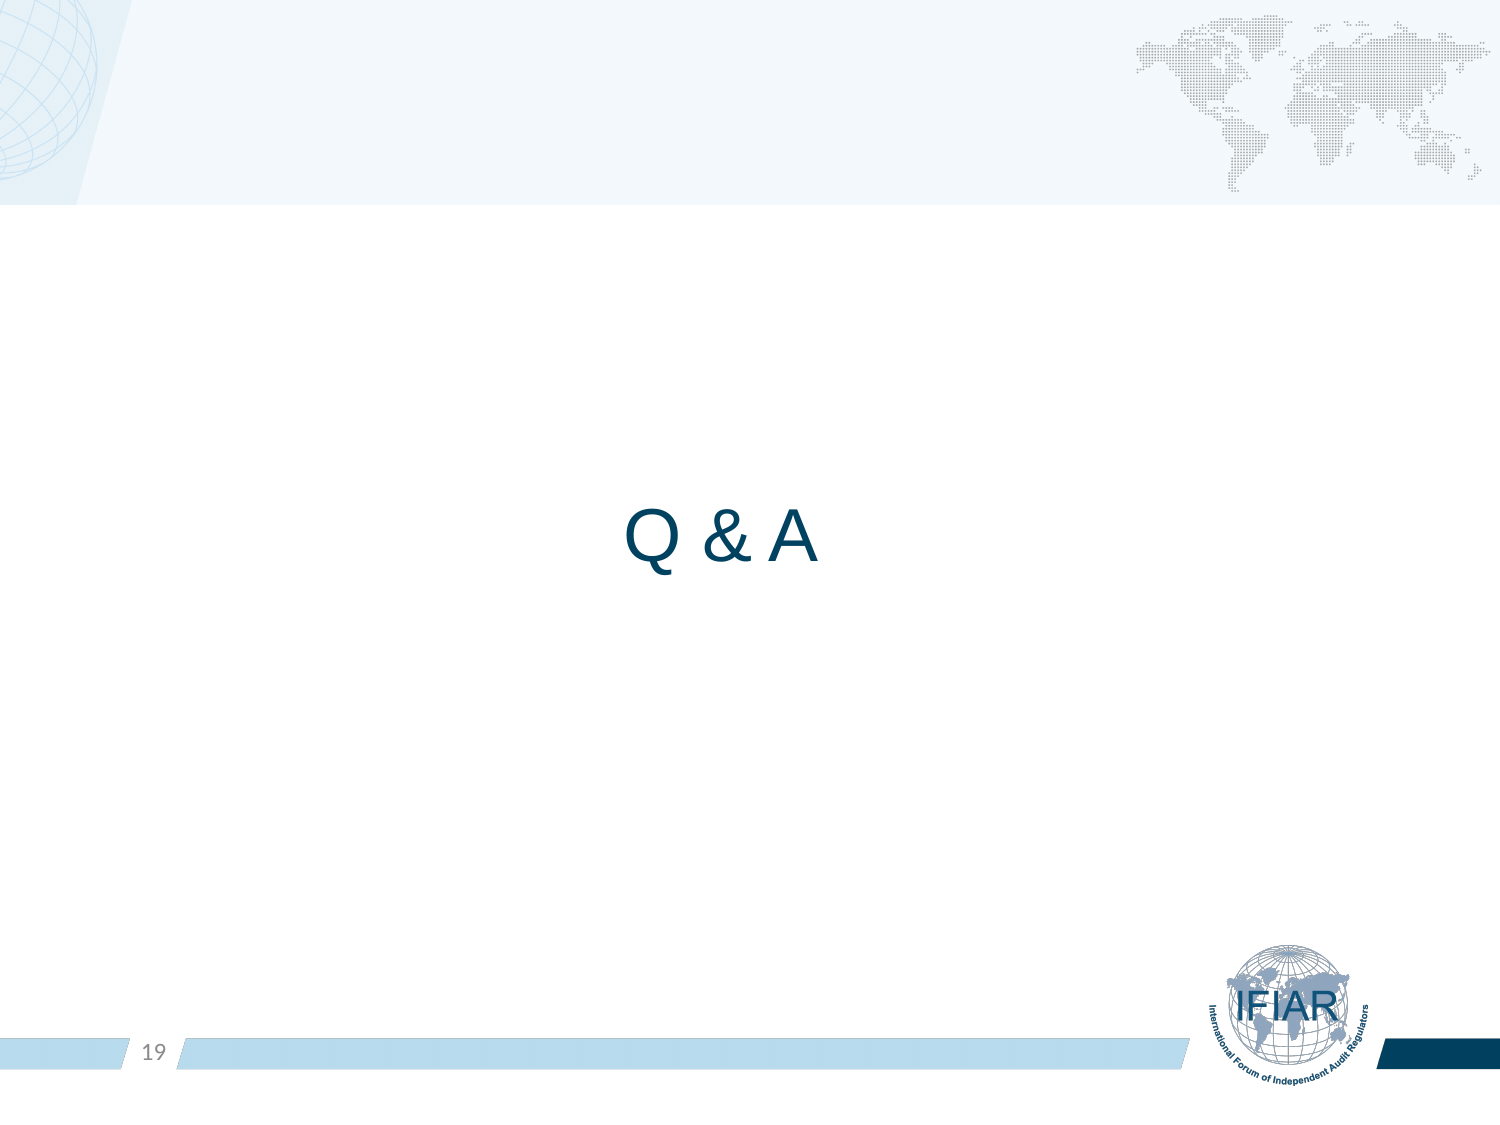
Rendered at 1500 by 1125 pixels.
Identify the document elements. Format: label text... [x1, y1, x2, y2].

picture [0, 0, 1500, 205]
list Q & A [113, 251, 1329, 939]
picture [0, 945, 1500, 1086]
